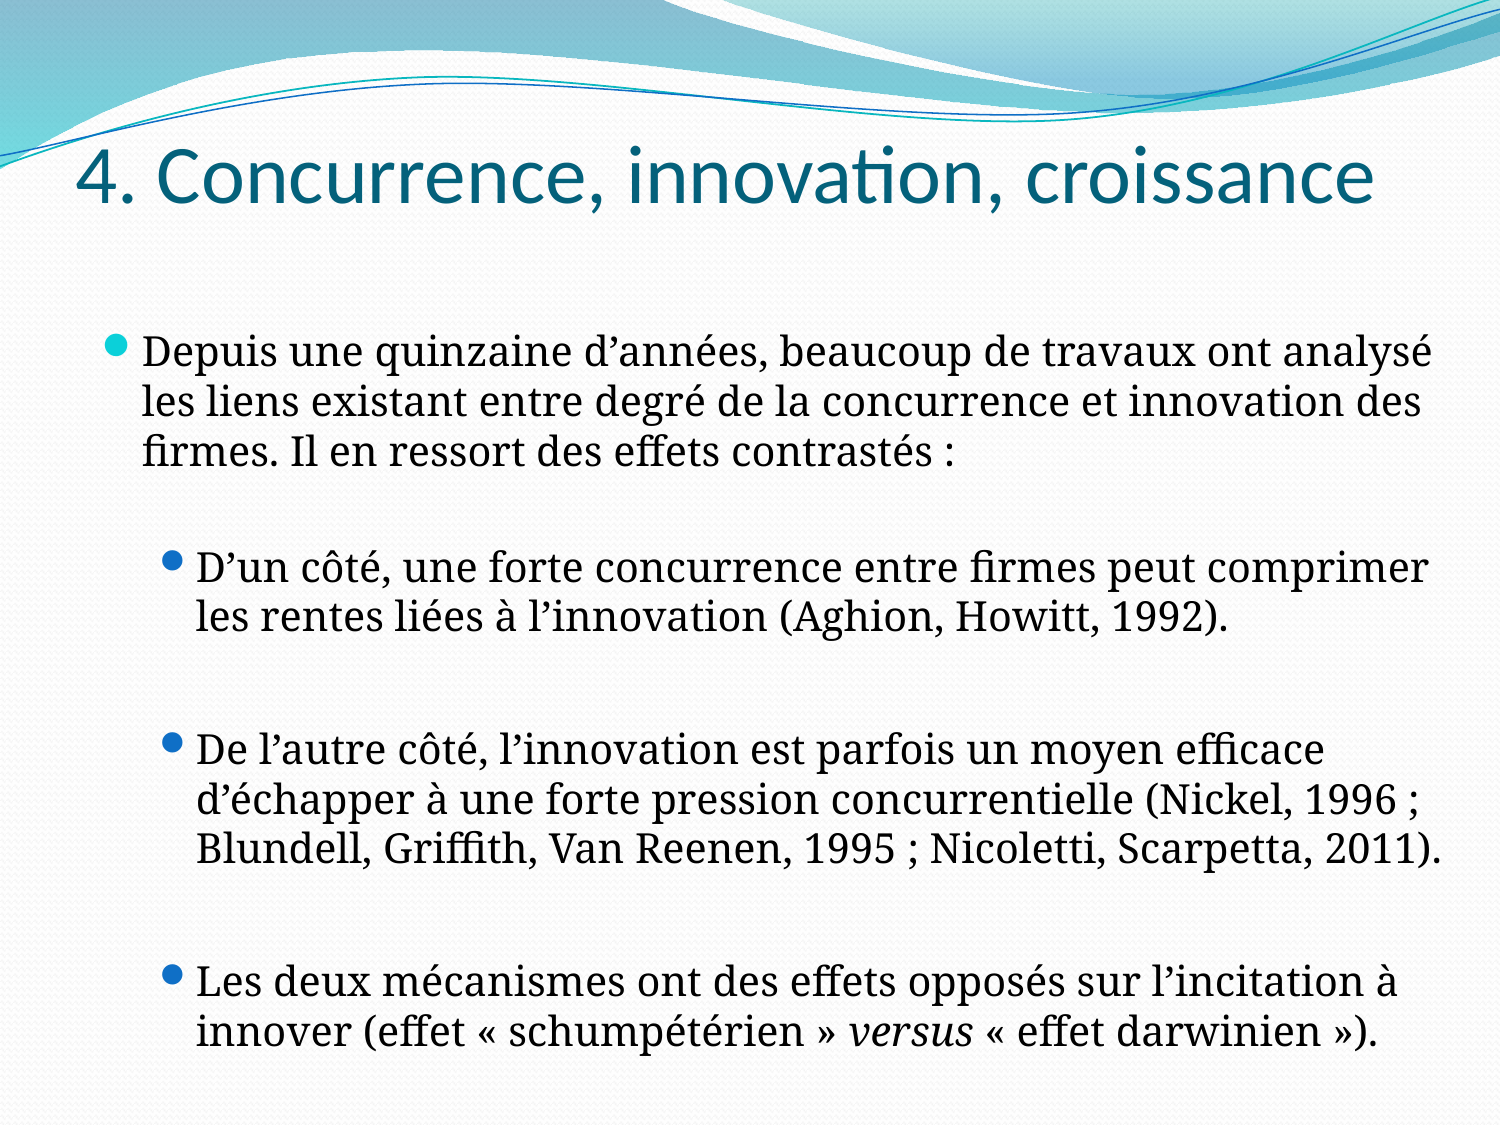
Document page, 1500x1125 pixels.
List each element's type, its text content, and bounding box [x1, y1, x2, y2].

title 4. Concurrence, innovation, croissance [75, 32, 1425, 220]
list Depuis une quinzaine d’années, beaucoup de travaux ont analysé les liens existant entre degré de la concurrence et innovation des firmes. Il en ressort des effets contrastés : D’un côté, une forte concurrence entre firmes peut comprimer les rentes liées à l’innovation (Aghion, Howitt, 1992). De l’autre côté, l’innovation est parfois un moyen efficace d’échapper à une forte pression concurrentielle (Nickel, 1996 ; Blundell, Griffith, Van Reenen, 1995 ; Nicoletti, Scarpetta, 2011). Les deux mécanismes ont des effets opposés sur l’incitation à innover (effet « schumpétérien » versus « effet darwinien »). [86, 255, 1471, 1094]
